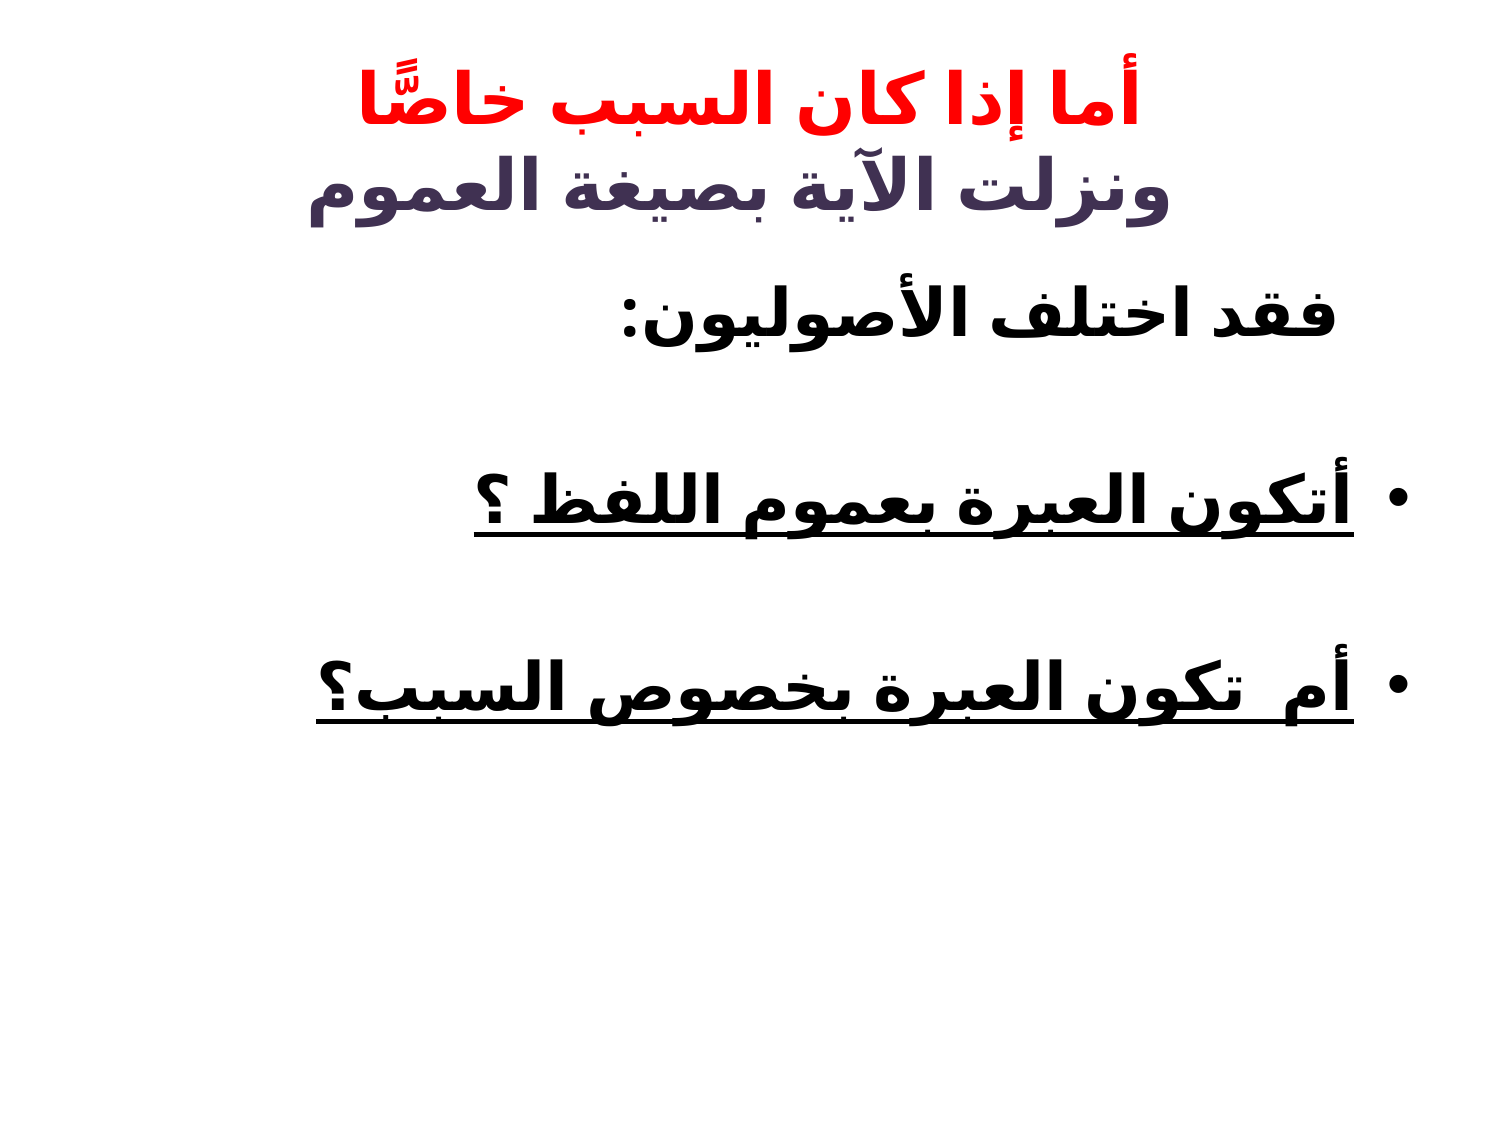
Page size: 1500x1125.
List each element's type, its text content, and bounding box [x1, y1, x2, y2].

list فقد اختلف الأصوليون: أتكون العبرة بعموم اللفظ ؟ أم تكون العبرة بخصوص السبب؟ [75, 262, 1425, 1005]
title أما إذا كان السبب خاصًّا ونزلت الآية بصيغة العموم [75, 45, 1425, 233]
